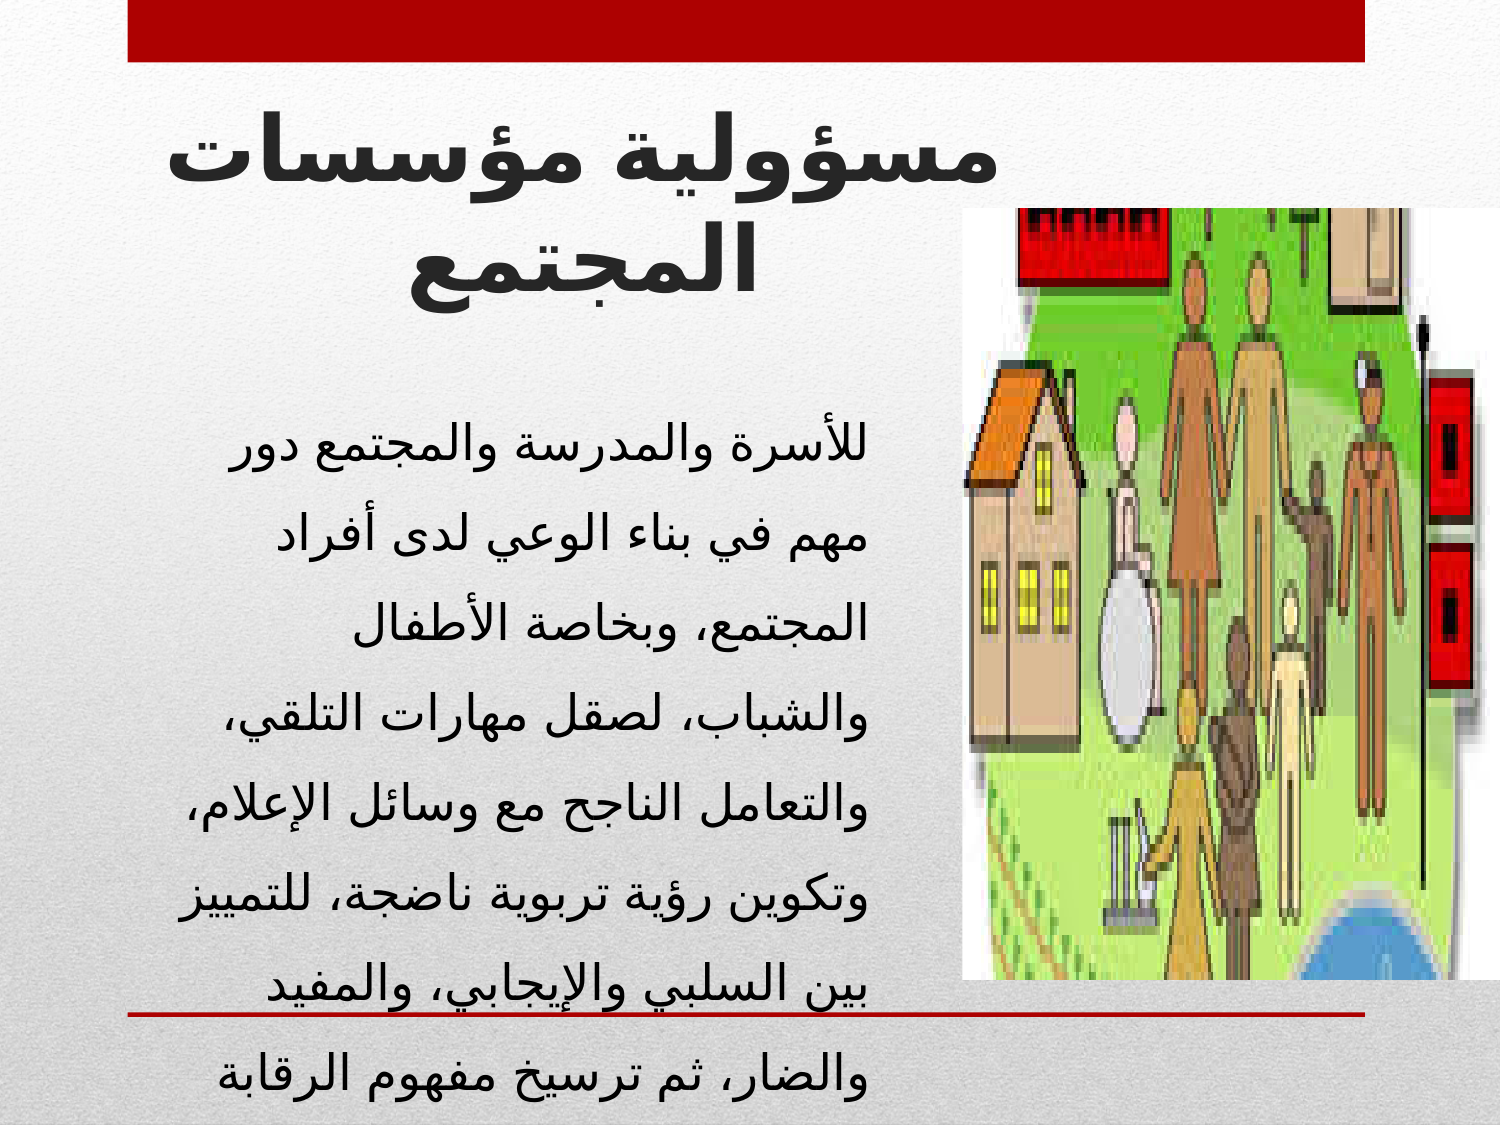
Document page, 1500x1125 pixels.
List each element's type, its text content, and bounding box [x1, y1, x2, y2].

text_box للأسرة والمدرسة والمجتمع دور مهم في بناء الوعي لدى أفراد المجتمع، وبخاصة الأطفال والشباب، لصقل مهارات التلقي، والتعامل الناجح مع وسائل الإعلام، وتكوين رؤية تربوية ناضجة، للتمييز بين السلبي والإيجابي، والمفيد والضار، ثم ترسيخ مفهوم الرقابة الذاتية، وتعزير الثقة بالذات. [135, 373, 886, 1125]
title مسؤولية مؤسسات المجتمع [0, 54, 1169, 318]
picture [961, 207, 1500, 980]
